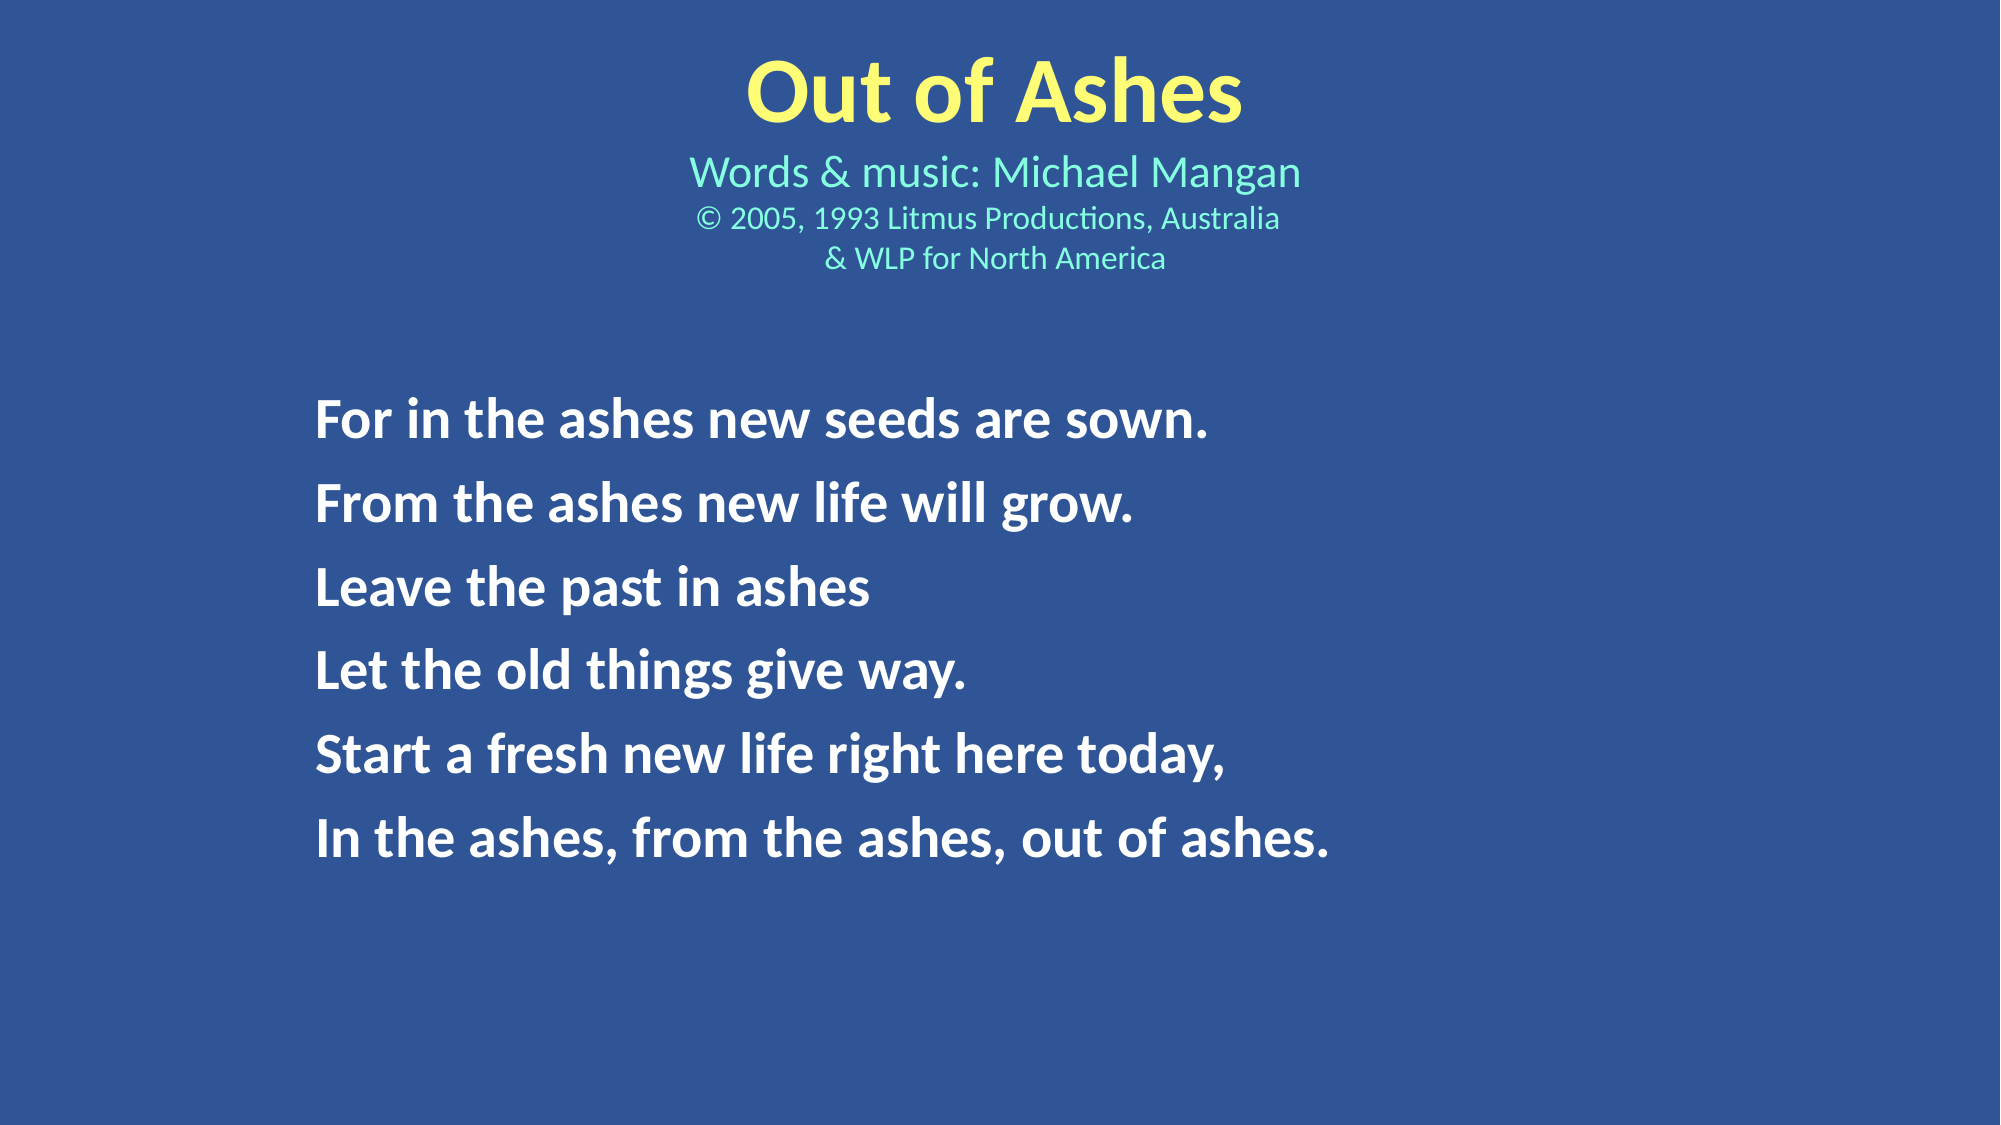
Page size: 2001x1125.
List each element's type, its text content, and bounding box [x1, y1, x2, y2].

list For in the ashes new seeds are sown. From the ashes new life will grow. Leave the past in ashes Let the old things give way. Start a fresh new life right here today, In the ashes, from the ashes, out of ashes. [300, 380, 1700, 918]
text_box Out of Ashes Words & music: Michael Mangan © 2005, 1993 Litmus Productions, Australia & WLP for North America [308, 0, 1684, 313]
